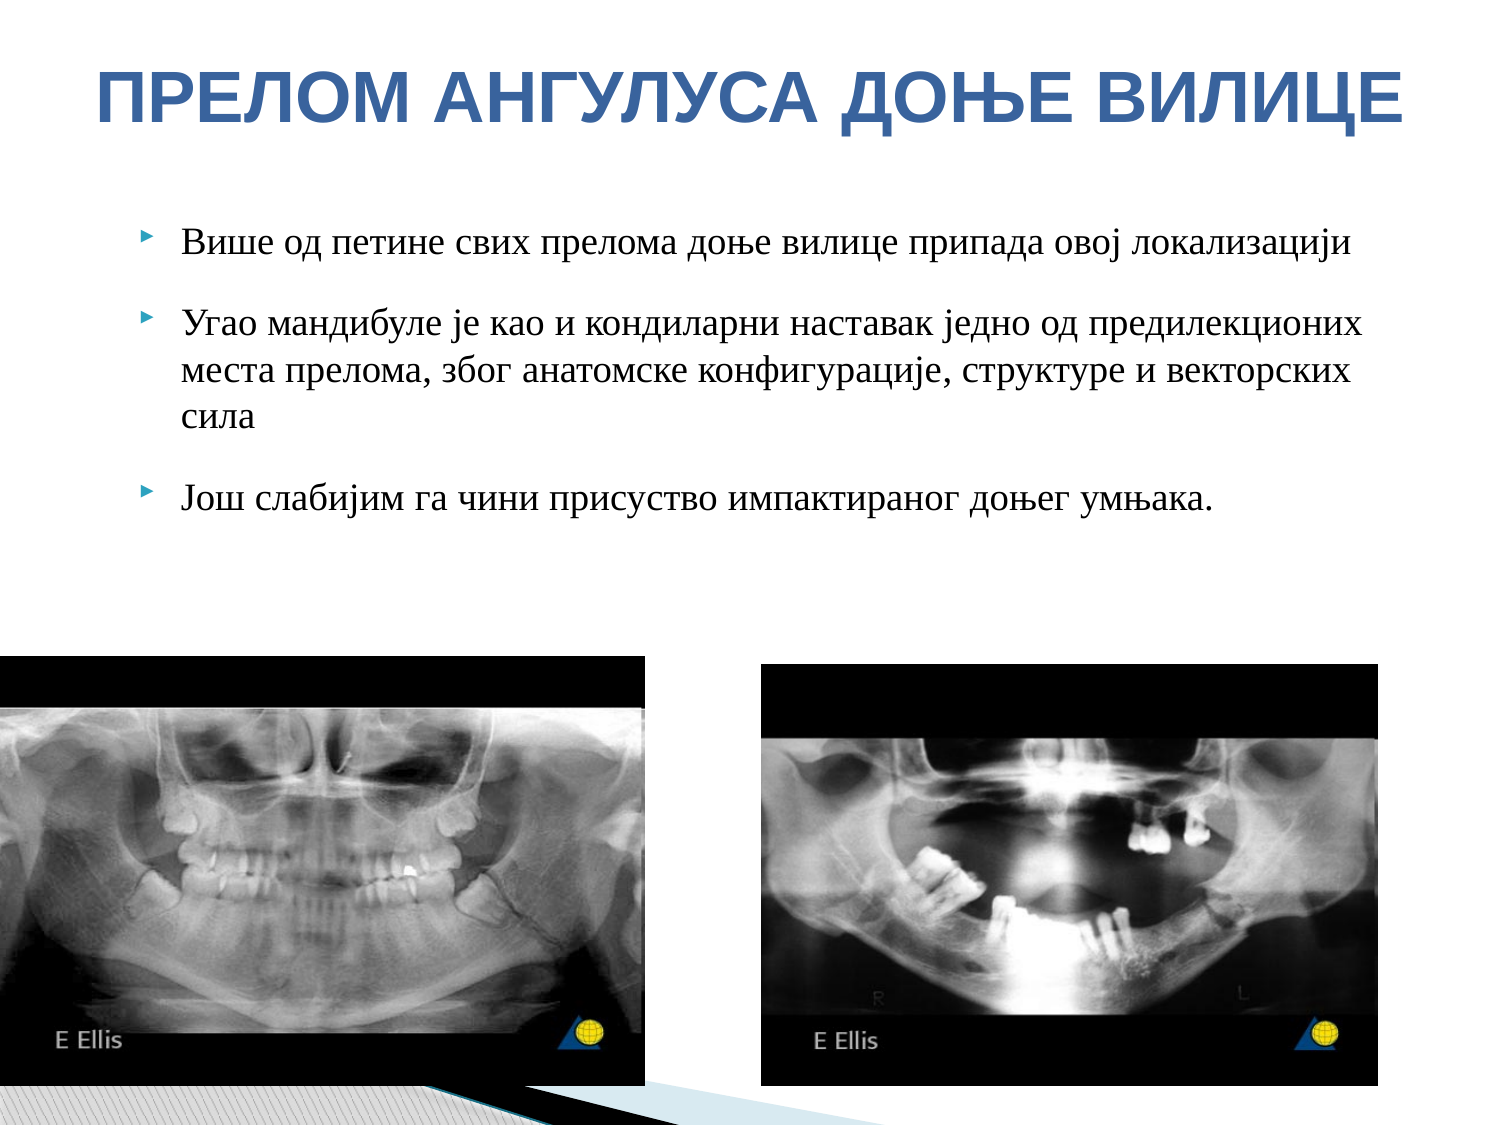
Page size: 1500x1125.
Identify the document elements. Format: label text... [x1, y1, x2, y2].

title ПРЕЛОМ АНГУЛУСА ДОЊЕ ВИЛИЦЕ [75, 0, 1425, 188]
list Више од петине свих прелома доње вилице припада овој локализацији Угао мандибуле је као и кондиларни наставак једно од предилекционих места прелома, због анатомске конфигурације, структуре и векторских сила Још слабијим га чини присуство импактираног доњег умњака. [105, 208, 1395, 567]
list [0, 655, 645, 1087]
picture [761, 664, 1378, 1086]
